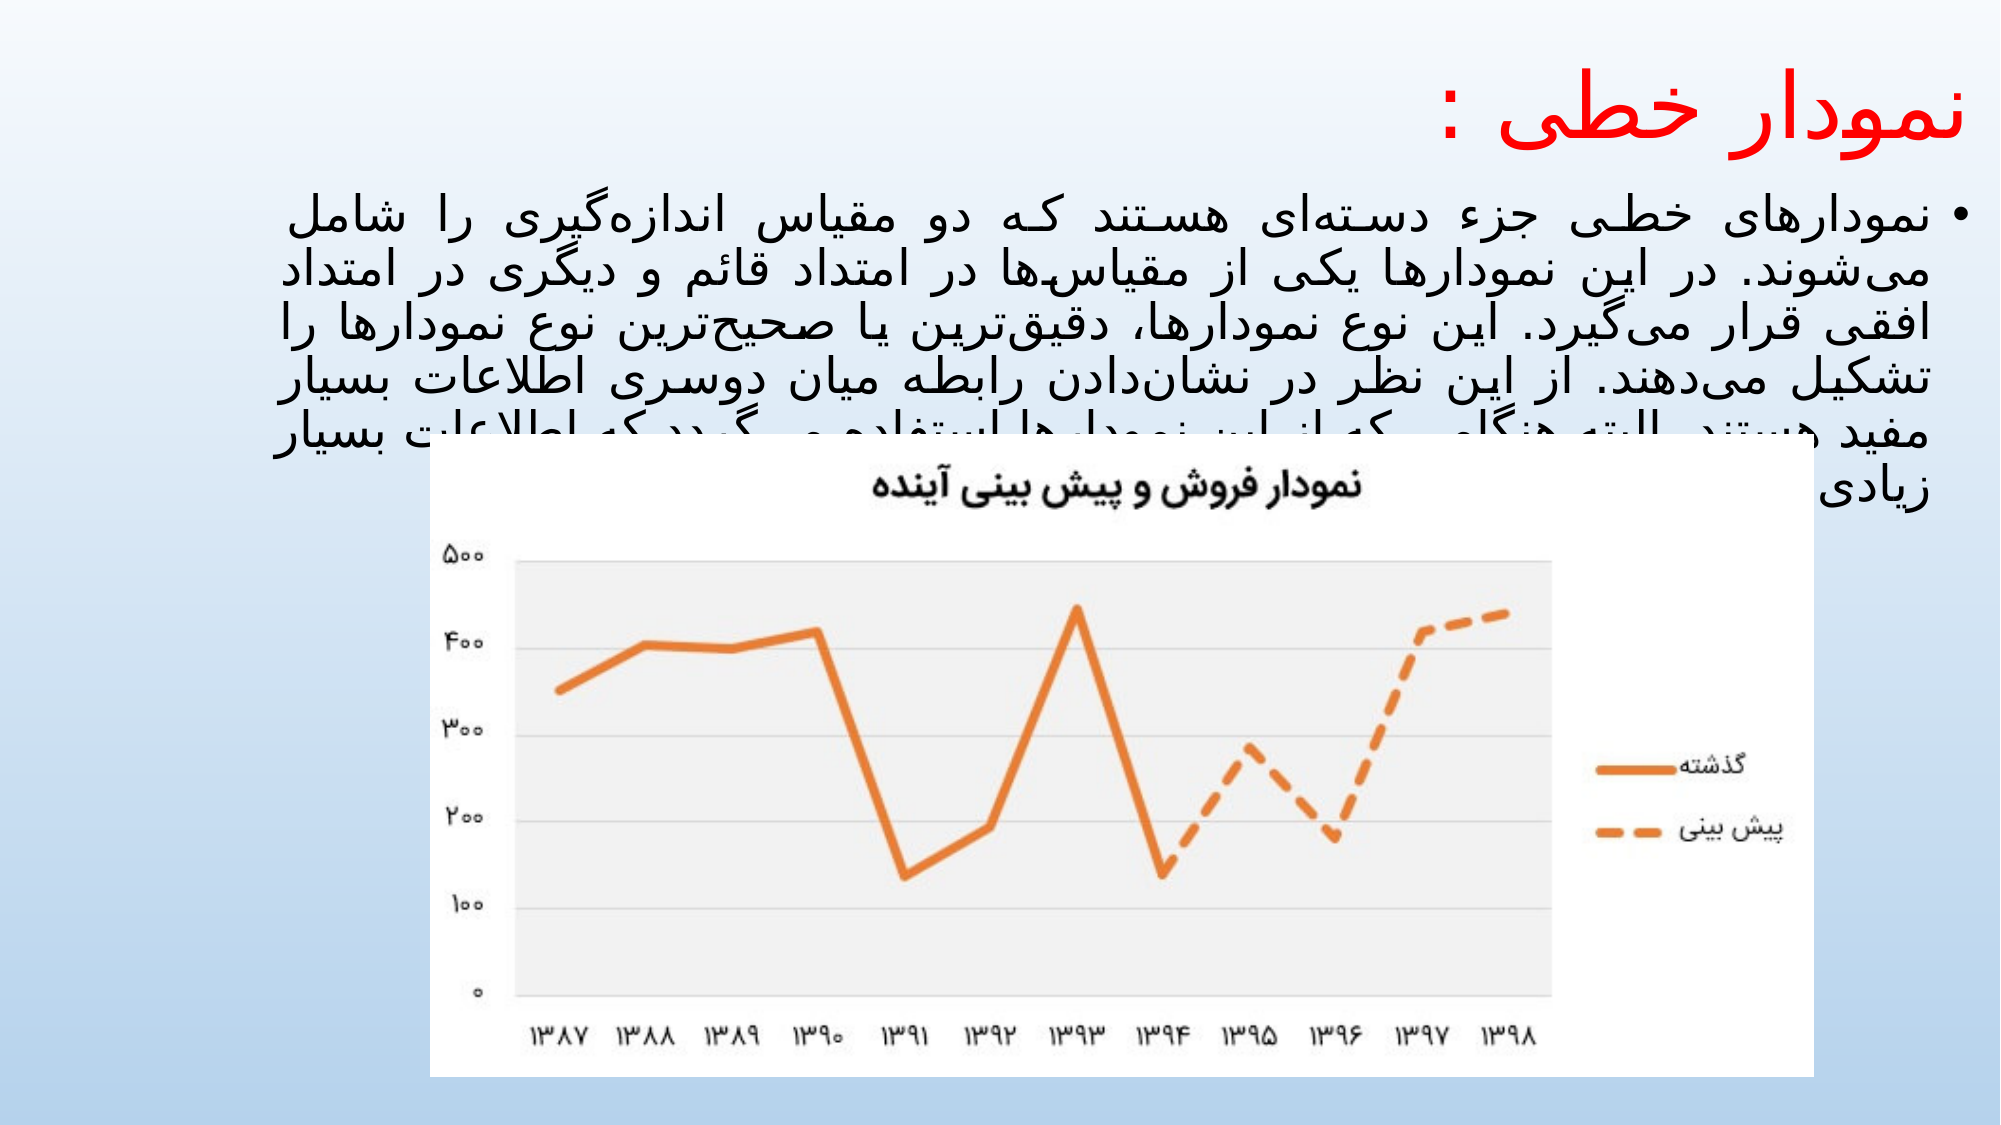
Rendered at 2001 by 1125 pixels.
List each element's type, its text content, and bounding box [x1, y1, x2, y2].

title نمودار خطی : [260, 0, 1985, 181]
list نمودارهاى خطى جزء دسته‌اى هستند که دو مقياس اندازه‌گيرى را شامل مى‌شوند. در اين نمودارها يکى از مقياس‌ها در امتداد قائم و ديگرى در امتداد افقى قرار مى‌گيرد. اين نوع نمودارها، دقيق‌ترين يا صحيح‌ترين نوع نمودارها را تشکيل مى‌دهند. از اين نظر در نشان‌دادن رابطه ميان دوسرى اطلاعات بسيار مفيد هستند. البته هنگامى که از اين نمودارها استفاده مى‌گردد که اطلاعات بسيار زيادى دردست باشد. [260, 181, 1985, 895]
picture [430, 434, 1814, 1077]
